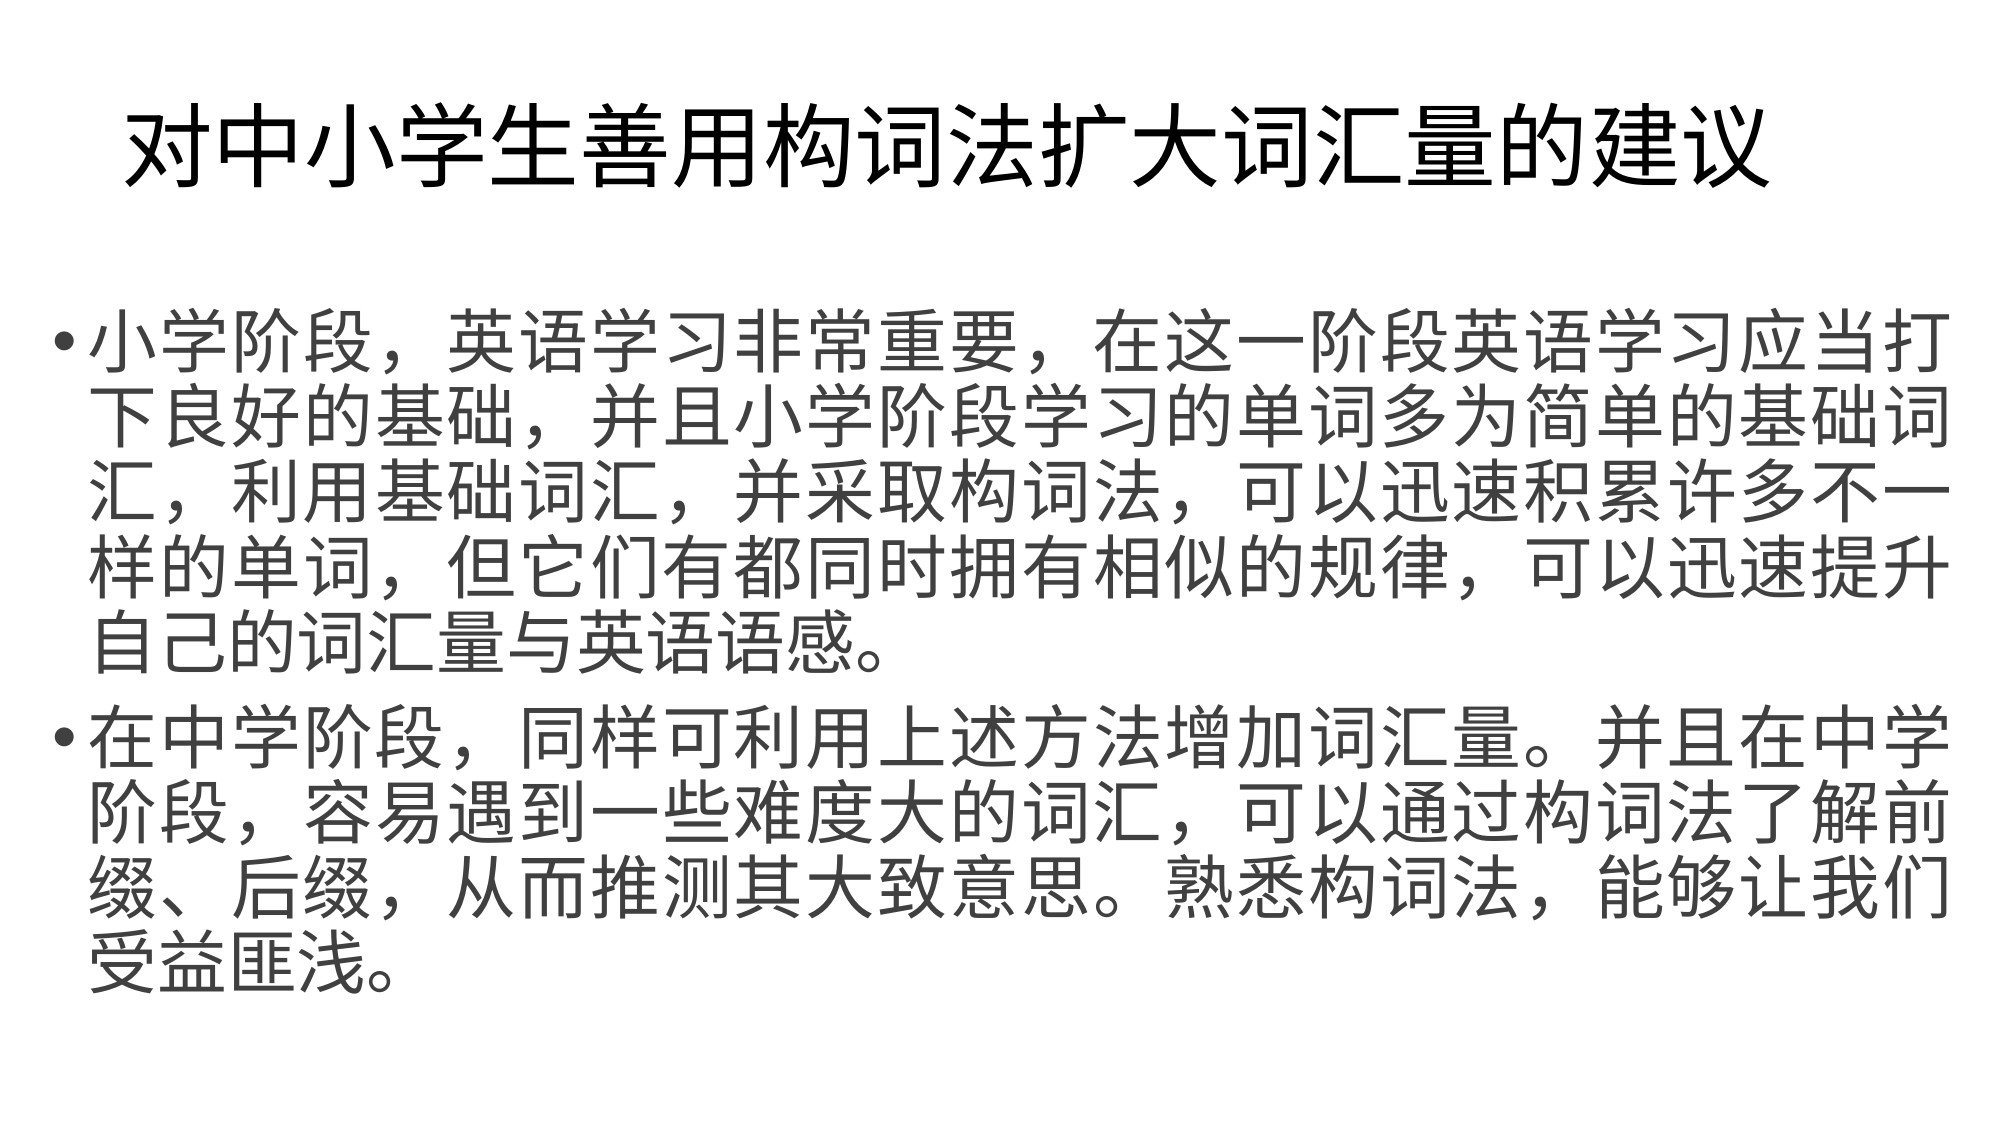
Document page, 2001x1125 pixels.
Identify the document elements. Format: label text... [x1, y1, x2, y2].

title 对中小学生善用构词法扩大词汇量的建议 [106, 42, 1832, 260]
list 小学阶段，英语学习非常重要，在这一阶段英语学习应当打下良好的基础，并且小学阶段学习的单词多为简单的基础词汇，利用基础词汇，并采取构词法，可以迅速积累许多不一样的单词，但它们有都同时拥有相似的规律，可以迅速提升自己的词汇量与英语语感。 在中学阶段，同样可利用上述方法增加词汇量。并且在中学阶段，容易遇到一些难度大的词汇，可以通过构词法了解前缀、后缀，从而推测其大致意思。熟悉构词法，能够让我们受益匪浅。 [37, 299, 1968, 1014]
